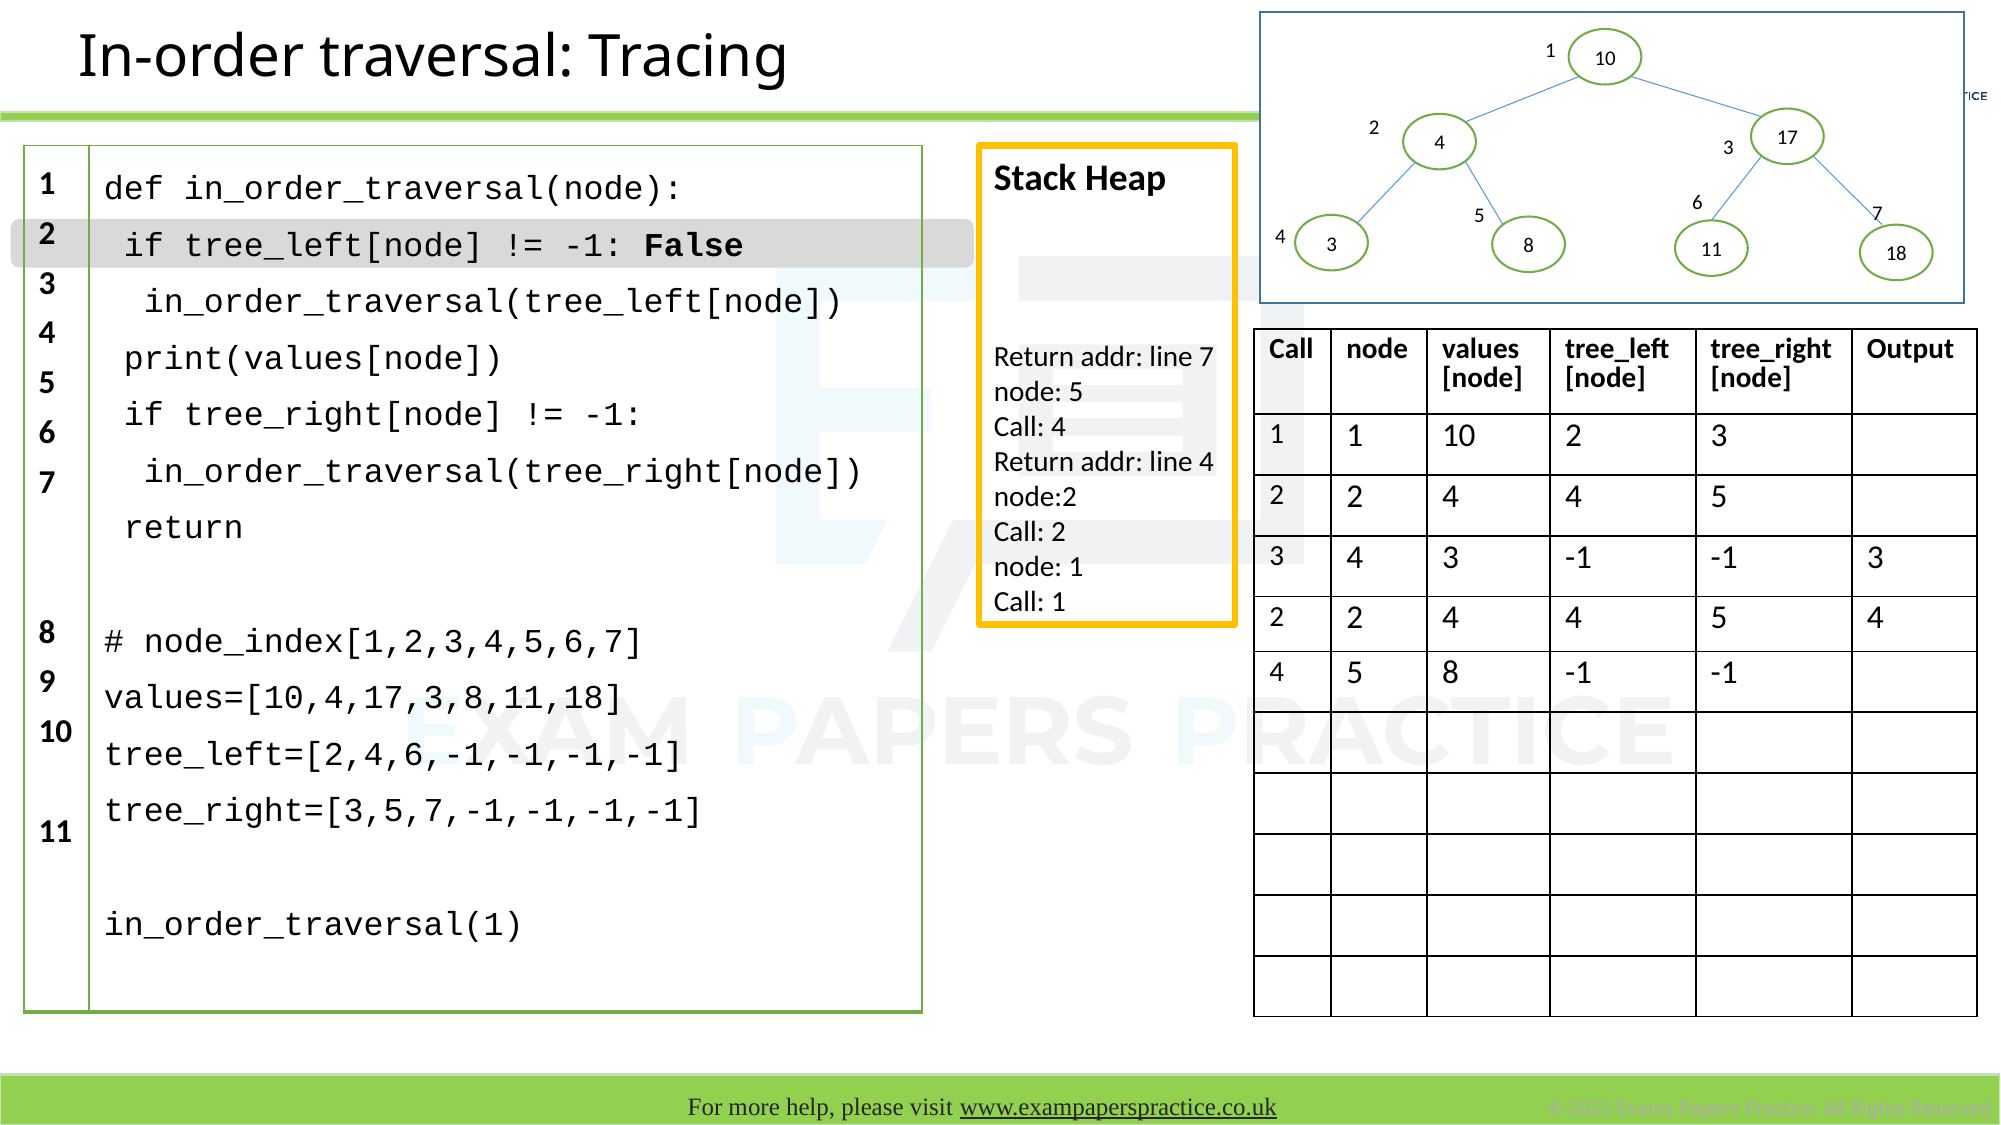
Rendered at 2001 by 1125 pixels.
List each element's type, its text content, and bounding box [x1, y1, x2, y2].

table_cell 5 [1697, 476, 1851, 535]
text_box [1260, 12, 1965, 303]
table_cell 2 [1332, 597, 1426, 651]
table_cell [1428, 957, 1549, 1016]
table_cell 4 [1428, 597, 1549, 651]
table_cell [1551, 957, 1695, 1016]
table_cell [1853, 652, 1976, 711]
table_cell [1428, 774, 1549, 833]
table_cell 10 [1428, 415, 1549, 474]
table_cell [1853, 476, 1976, 535]
table_cell [1428, 713, 1549, 772]
table_cell [1551, 774, 1695, 833]
table_header tree_right [node] [1697, 330, 1851, 413]
table_cell 3 [1853, 537, 1976, 596]
table_cell -1 [1697, 537, 1851, 596]
table_header values [node] [1428, 330, 1549, 413]
text_box Stack Heap Return addr: line 7 node: 5 Call: 4 Return addr: line 4 node:2 Call: 2 node: 1 Call: 1 [979, 145, 1236, 625]
table_cell [1332, 713, 1426, 772]
table_cell -1 [1551, 537, 1695, 596]
table_cell 3 [1697, 415, 1851, 474]
table_cell [1255, 835, 1330, 894]
table_header Output [1853, 330, 1976, 413]
table_cell 2 [1332, 476, 1426, 535]
table_cell [1853, 415, 1976, 474]
table_cell [1332, 957, 1426, 1016]
table_cell [1255, 896, 1330, 955]
table_cell [1853, 774, 1976, 833]
table_cell [1551, 896, 1695, 955]
text_box [10, 218, 23, 268]
table_cell 2 [1255, 597, 1330, 651]
table_cell [1853, 896, 1976, 955]
table_header def in_order_traversal(node): if tree_left[node] != -1: False in_order_traversal(tree_left[node]) print(values[node]) if tree_right[node] != -1: in_order_traversal(tree_right[node]) return # node_index[1,2,3,4,5,6,7] values=[10,4,17,3,8,11,18] tree_left=[2,4,6,-1,-1,-1,-1] tree_right=[3,5,7,-1,-1,-1,-1] in_order_traversal(1) [90, 146, 921, 1010]
table_cell [1697, 835, 1851, 894]
table_cell 4 [1428, 476, 1549, 535]
table_cell 8 [1428, 652, 1549, 711]
table_cell [1853, 835, 1976, 894]
table_cell [1551, 835, 1695, 894]
table_cell [1255, 713, 1330, 772]
table_cell 3 [1255, 537, 1330, 596]
table_cell 4 [1551, 476, 1695, 535]
table_cell [1255, 774, 1330, 833]
table_cell -1 [1551, 652, 1695, 711]
table_cell 2 [1551, 415, 1695, 474]
text_box [923, 218, 974, 268]
table_cell [1853, 957, 1976, 1016]
table_header node [1332, 330, 1426, 413]
table_cell [1428, 835, 1549, 894]
title In-order traversal: Tracing [63, 9, 1405, 106]
table_cell 1 [1332, 415, 1426, 474]
table_header tree_left [node] [1551, 330, 1695, 413]
table_cell [1697, 957, 1851, 1016]
table_header 1 2 3 4 5 6 7 8 9 10 11 [25, 146, 88, 1010]
table_cell [1332, 835, 1426, 894]
table_cell [1255, 957, 1330, 1016]
table_cell [1428, 896, 1549, 955]
table_cell [1697, 774, 1851, 833]
table_cell 4 [1853, 597, 1976, 651]
table_cell 4 [1332, 537, 1426, 596]
table_header Call [1255, 330, 1330, 413]
table_cell 1 [1255, 415, 1330, 474]
table_cell [1332, 896, 1426, 955]
table_cell 3 [1428, 537, 1549, 596]
table_cell [1551, 713, 1695, 772]
table_cell [1697, 896, 1851, 955]
table_cell 4 [1255, 652, 1330, 711]
table_cell -1 [1697, 652, 1851, 711]
table_cell [1853, 713, 1976, 772]
table_cell 5 [1697, 597, 1851, 651]
table_cell [1332, 774, 1426, 833]
table_cell [1697, 713, 1851, 772]
table_cell 5 [1332, 652, 1426, 711]
table_cell 2 [1255, 476, 1330, 535]
table_cell 4 [1551, 597, 1695, 651]
